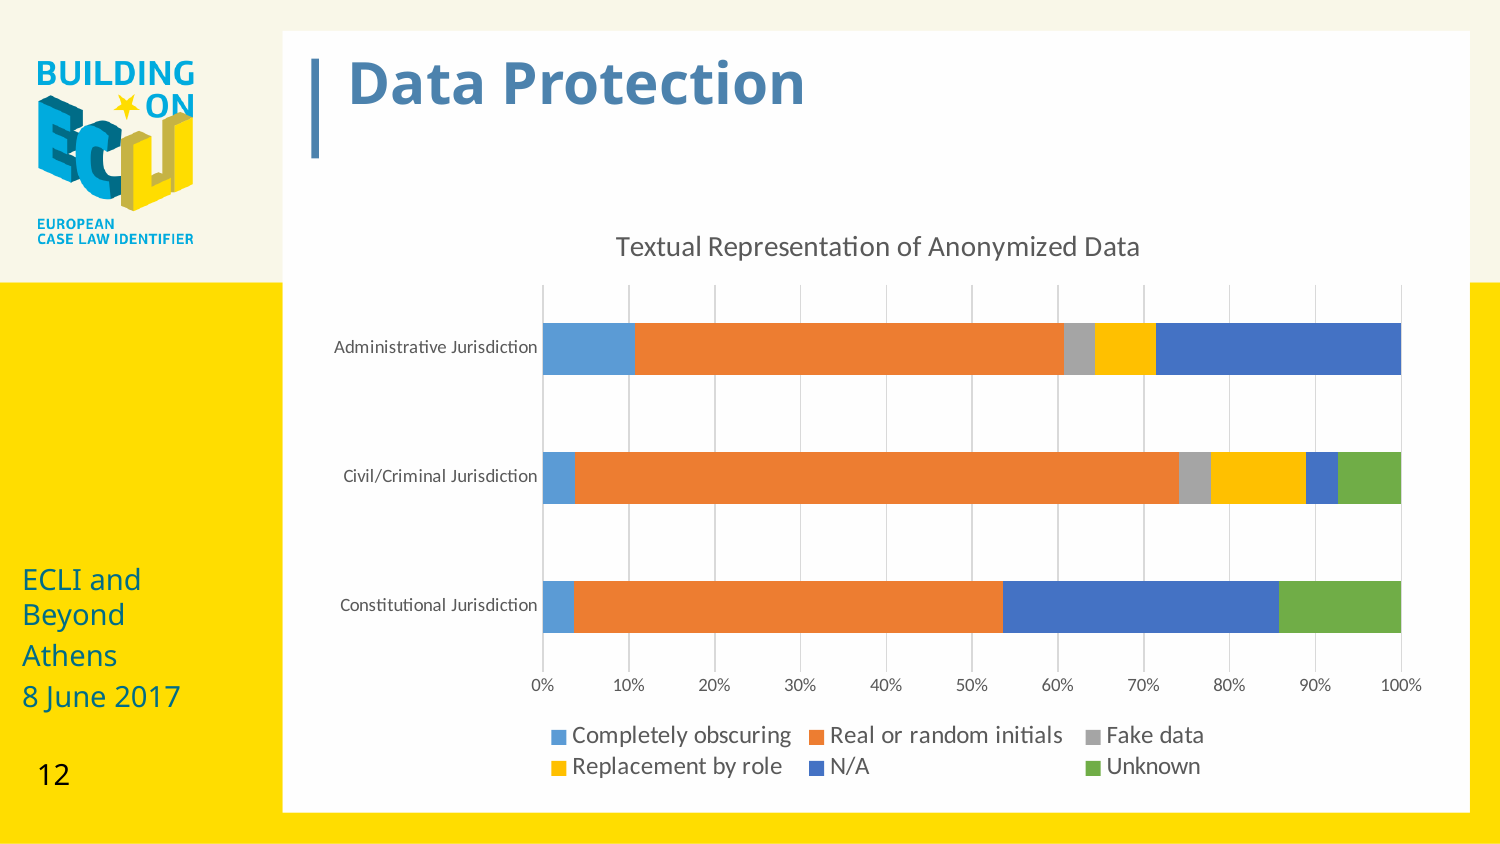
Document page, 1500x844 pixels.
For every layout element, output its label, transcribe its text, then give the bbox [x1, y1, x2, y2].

text_box 12 [22, 748, 132, 807]
text_box [311, 58, 319, 159]
chart [311, 206, 1446, 788]
text_box ECLI and Beyond Athens 8 June 2017 [22, 561, 252, 702]
picture [0, 0, 1500, 844]
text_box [347, 56, 1471, 156]
